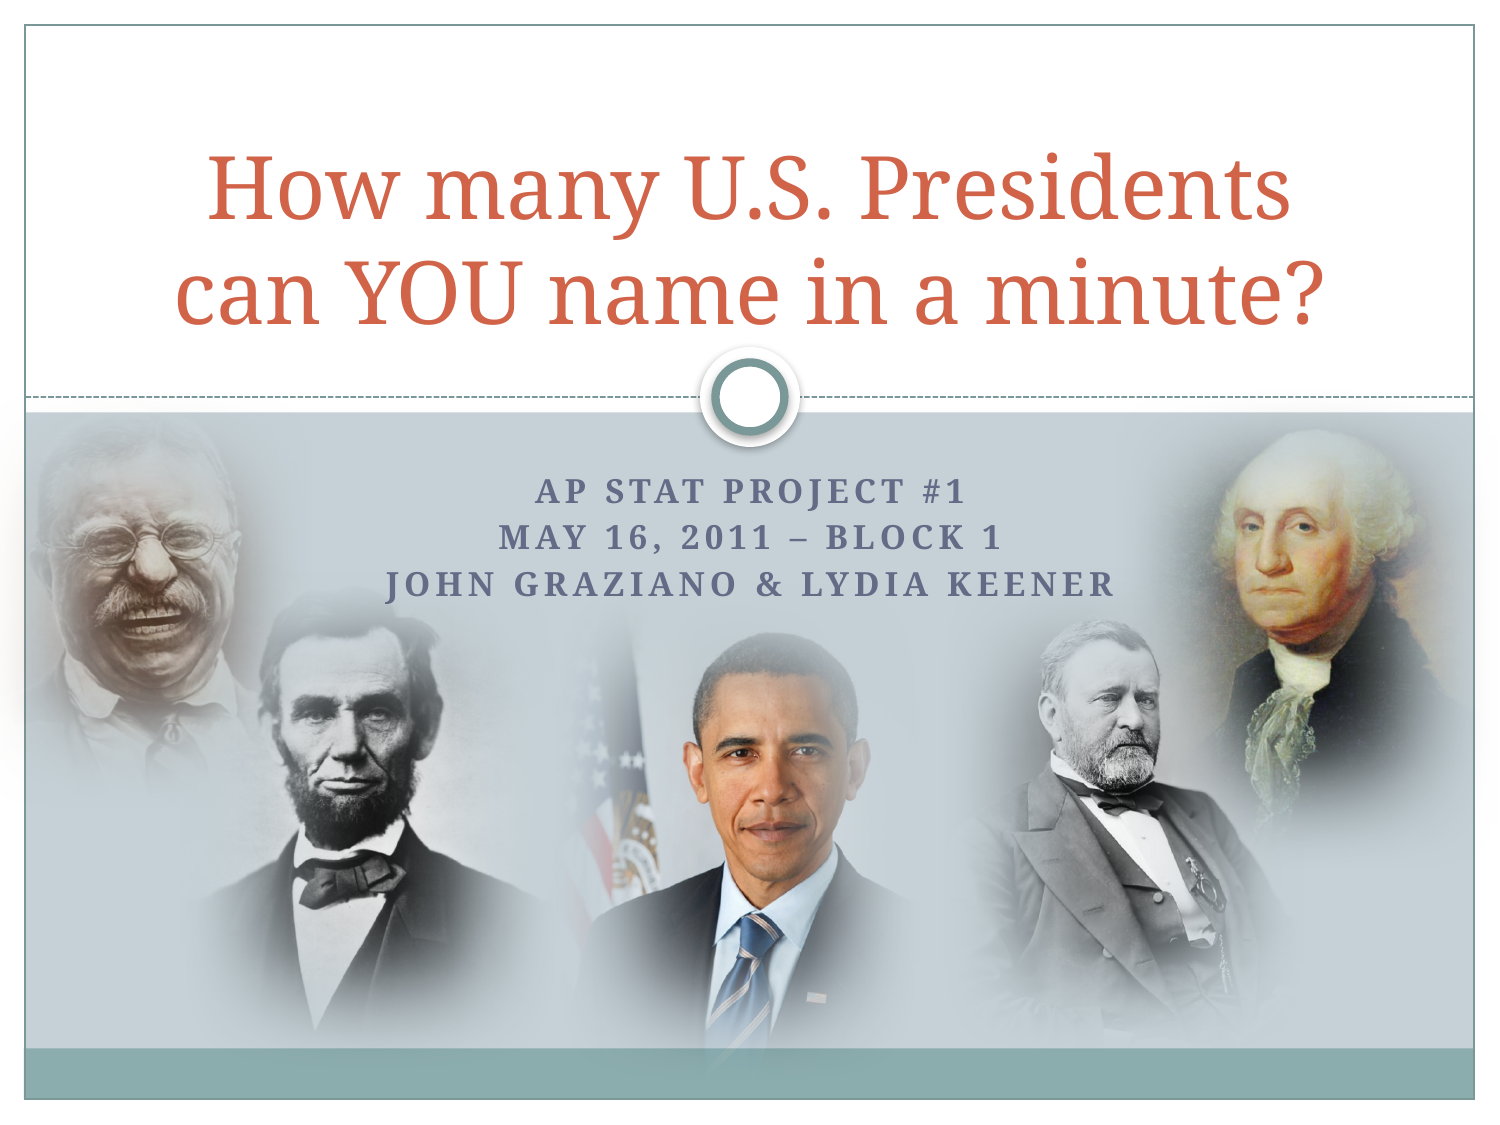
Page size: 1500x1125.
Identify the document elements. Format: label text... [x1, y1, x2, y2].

title How many U.S. Presidents can YOU name in a minute? [112, 62, 1388, 350]
picture [0, 387, 926, 1088]
subtitle AP Stat Project #1 May 16, 2011 – Block 1 John Graziano & Lydia Keener [320, 462, 1106, 575]
picture [937, 387, 1500, 1059]
